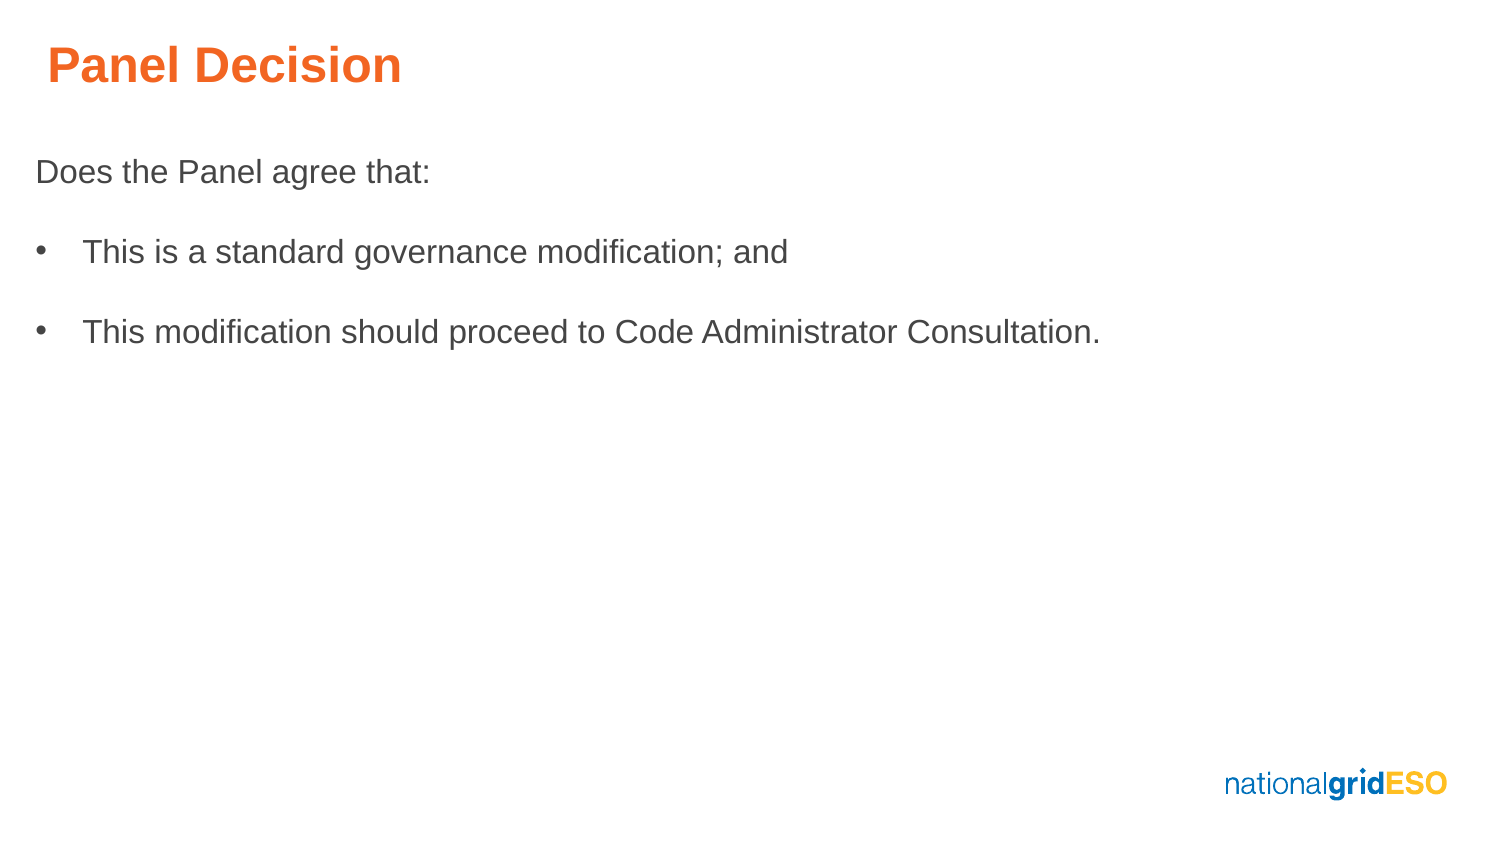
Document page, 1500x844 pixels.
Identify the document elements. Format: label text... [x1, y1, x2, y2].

text_box Does the Panel agree that: This is a standard governance modification; and This modification should proceed to Code Administrator Consultation. [35, 150, 1453, 423]
text_box Panel Decision [47, 43, 1442, 93]
